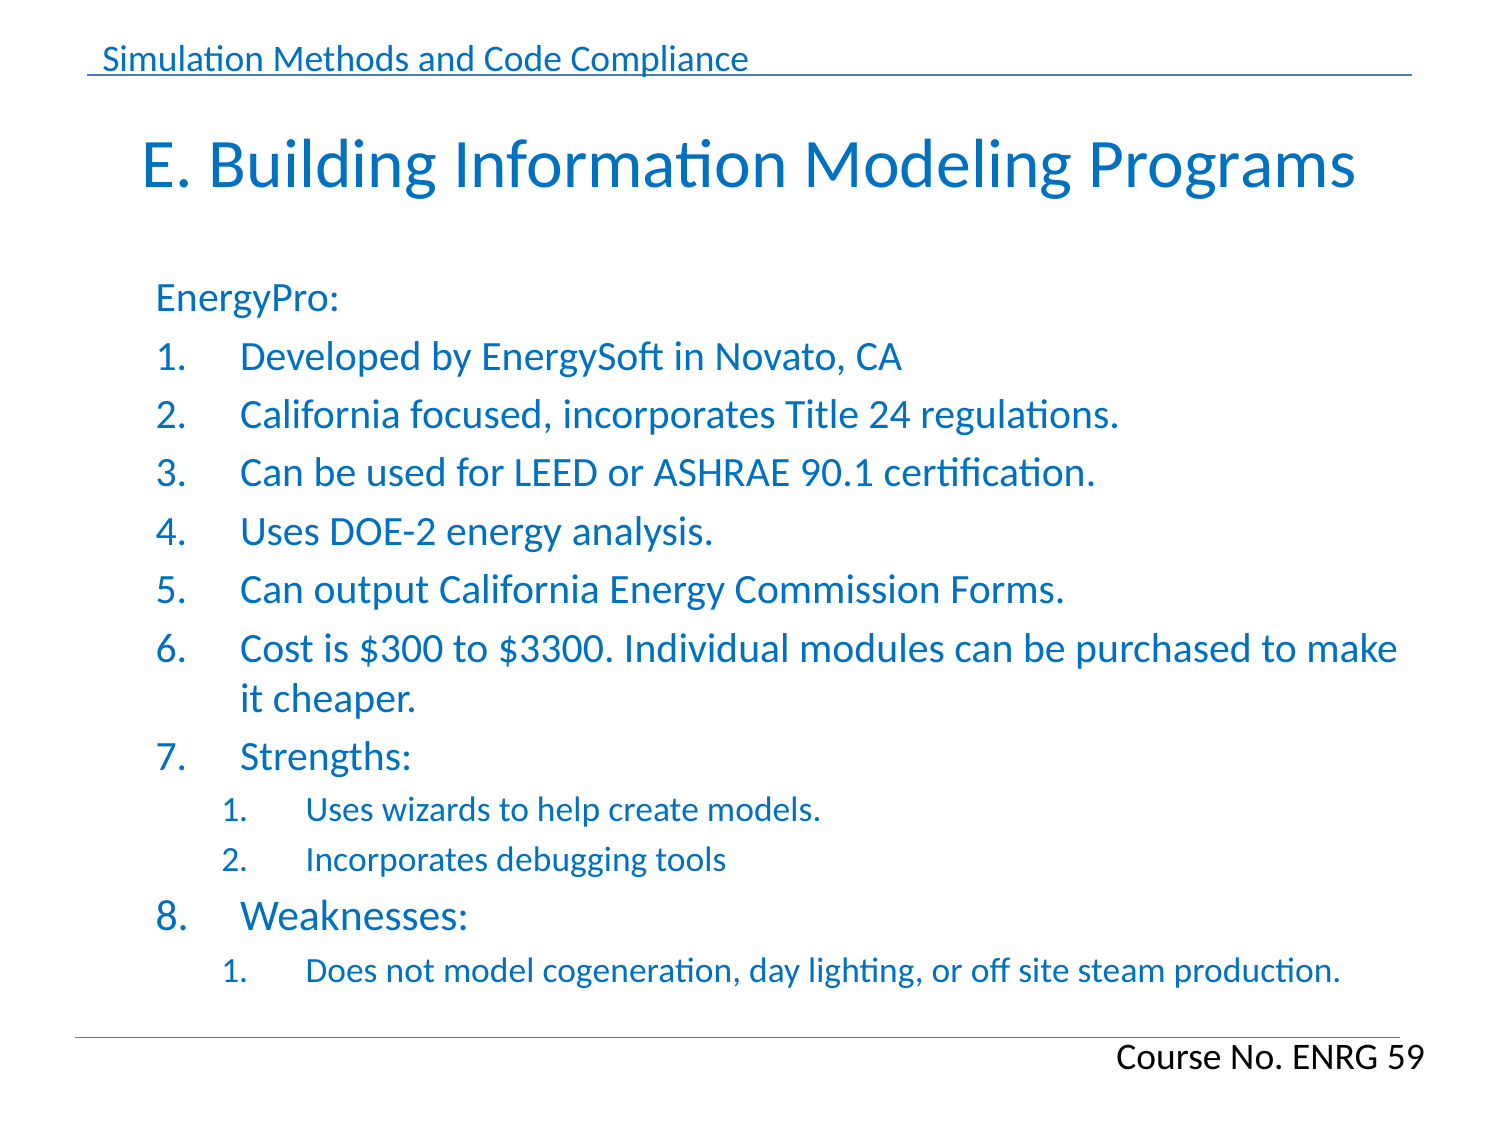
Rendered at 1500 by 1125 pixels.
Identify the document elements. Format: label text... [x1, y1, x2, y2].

title E. Building Information Modeling Programs [75, 87, 1425, 233]
list EnergyPro: Developed by EnergySoft in Novato, CA California focused, incorporates Title 24 regulations. Can be used for LEED or ASHRAE 90.1 certification. Uses DOE-2 energy analysis. Can output California Energy Commission Forms. Cost is $300 to $3300. Individual modules can be purchased to make it cheaper. Strengths: Uses wizards to help create models. Incorporates debugging tools Weaknesses: Does not model cogeneration, day lighting, or off site steam production. [75, 262, 1425, 1005]
